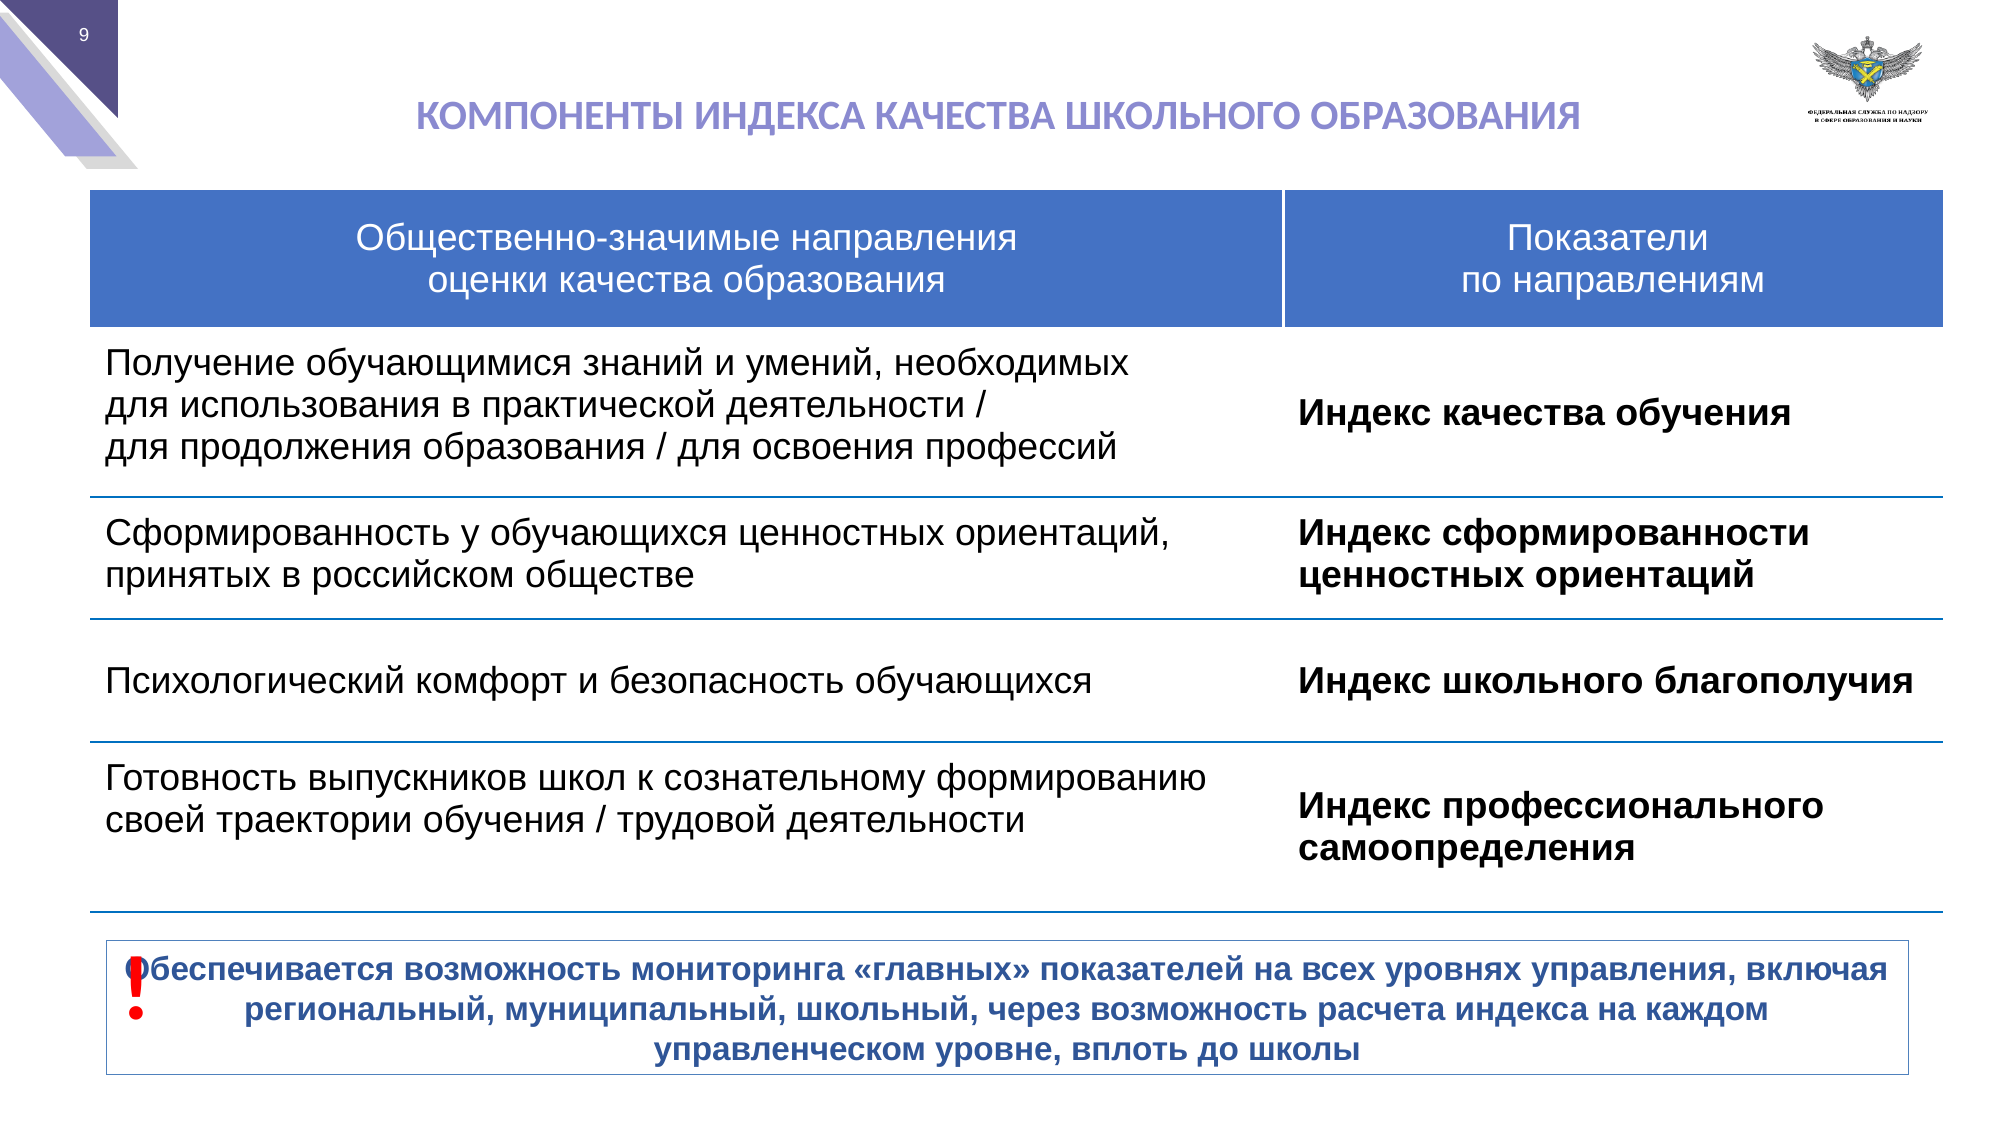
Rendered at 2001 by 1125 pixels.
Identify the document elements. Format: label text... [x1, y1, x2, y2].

table_cell Индекс сформированности ценностных ориентаций [1283, 498, 1943, 618]
table_cell Индекс качества обучения [1283, 327, 1943, 496]
table_cell Готовность выпускников школ к сознательному формированию своей траектории обучения / трудовой деятельности [90, 743, 1283, 911]
table_cell Психологический комфорт и безопасность обучающихся [90, 620, 1283, 741]
table_cell Индекс профессионального самоопределения [1283, 743, 1943, 911]
table_cell Индекс школьного благополучия [1283, 620, 1943, 741]
picture [1808, 35, 1928, 122]
table_header Общественно-значимые направления оценки качества образования [90, 190, 1282, 327]
text_box ! [106, 920, 160, 1046]
table_cell Получение обучающимися знаний и умений, необходимых для использования в практической деятельности / для продолжения образования / для освоения профессий [90, 327, 1283, 496]
table_cell Сформированность у обучающихся ценностных ориентаций, принятых в российском обществе [90, 498, 1283, 618]
text_box Обеспечивается возможность мониторинга «главных» показателей на всех уровнях управления, включая региональный, муниципальный, школьный, через возможность расчета индекса на каждом управленческом уровне, вплоть до школы [106, 940, 1909, 1075]
text_box Компоненты индекса качества школьного образования [293, 72, 1714, 146]
table_header Показатели по направлениям [1285, 190, 1943, 327]
